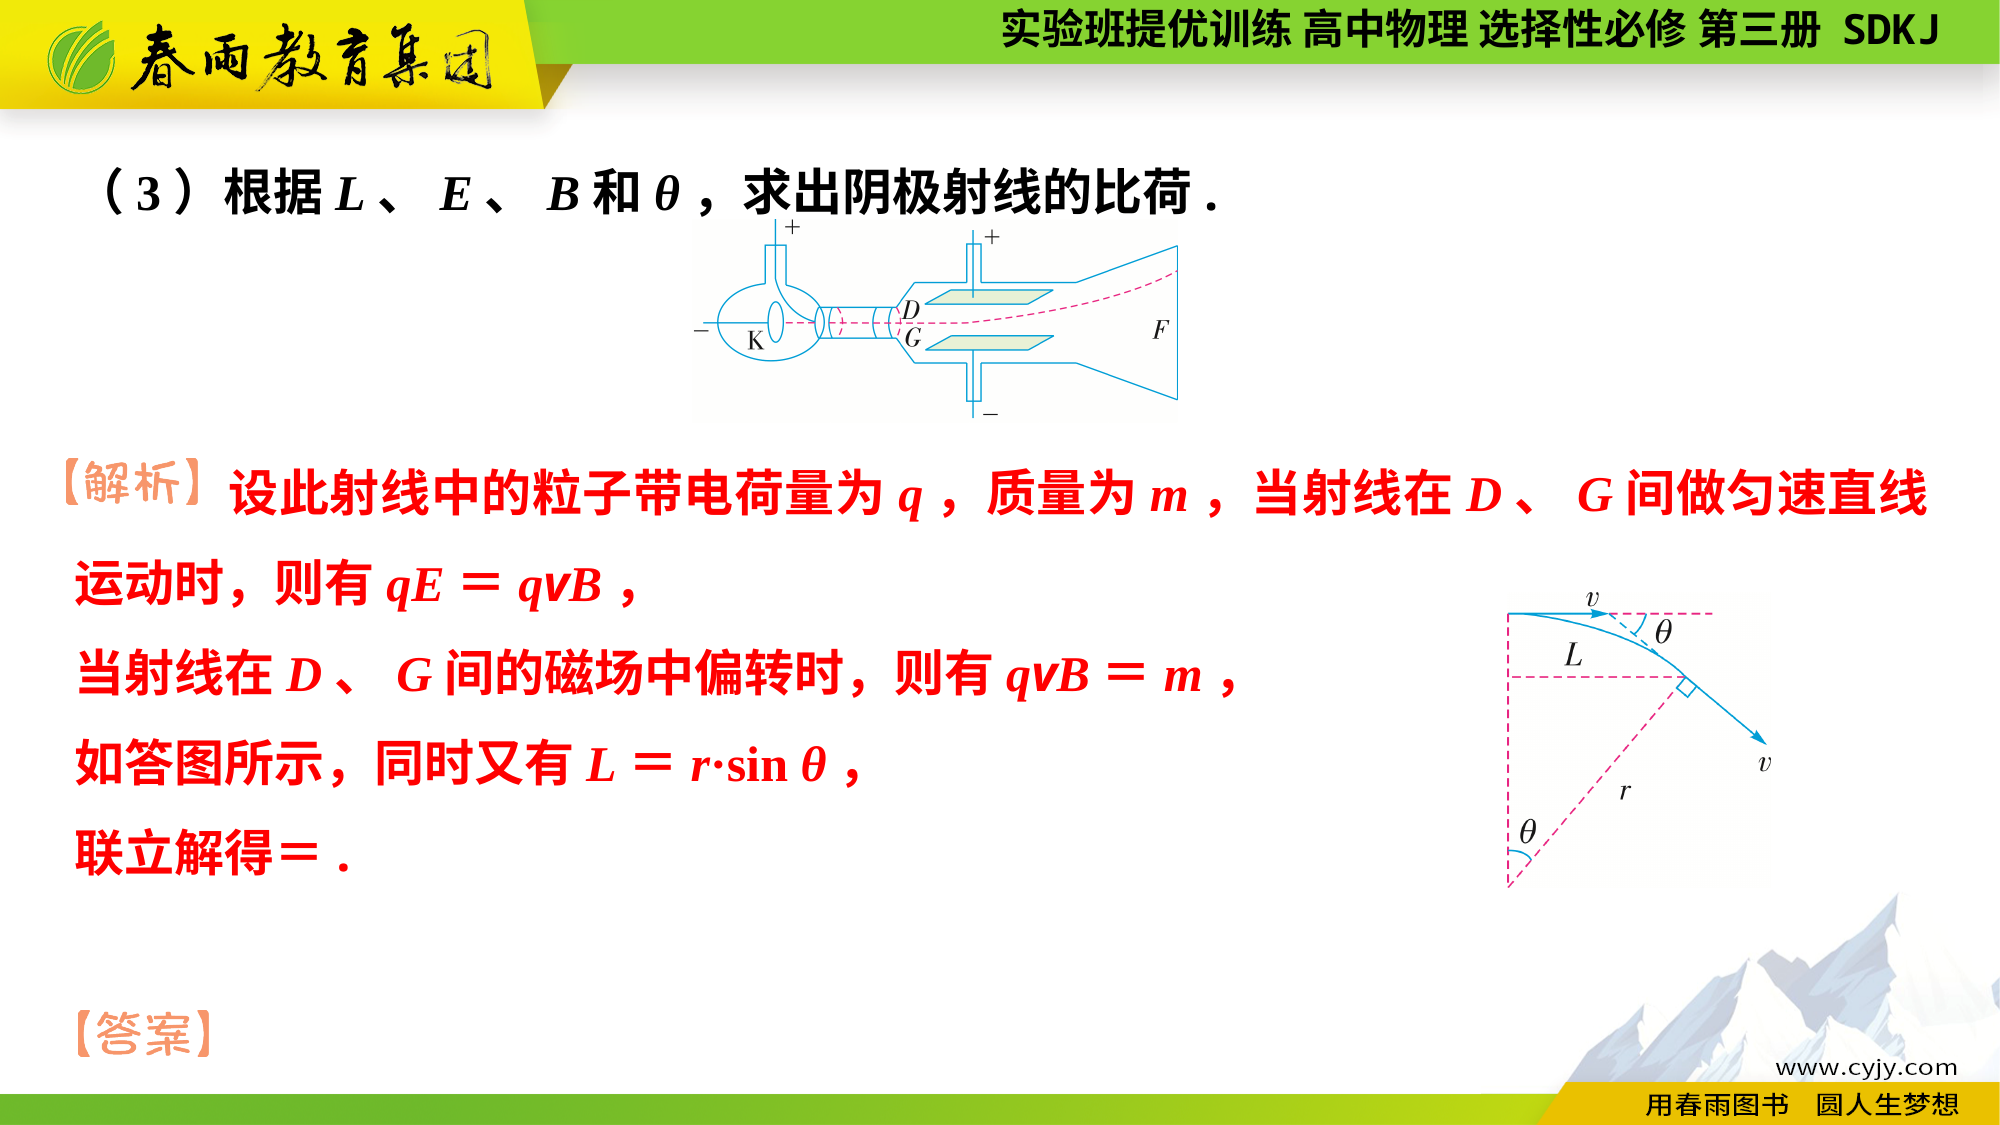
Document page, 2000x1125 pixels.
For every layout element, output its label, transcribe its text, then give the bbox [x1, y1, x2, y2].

picture [0, 0, 2000, 1125]
list （3）根据L、E、B和θ，求出阴极射线的比荷. [59, 122, 1944, 217]
